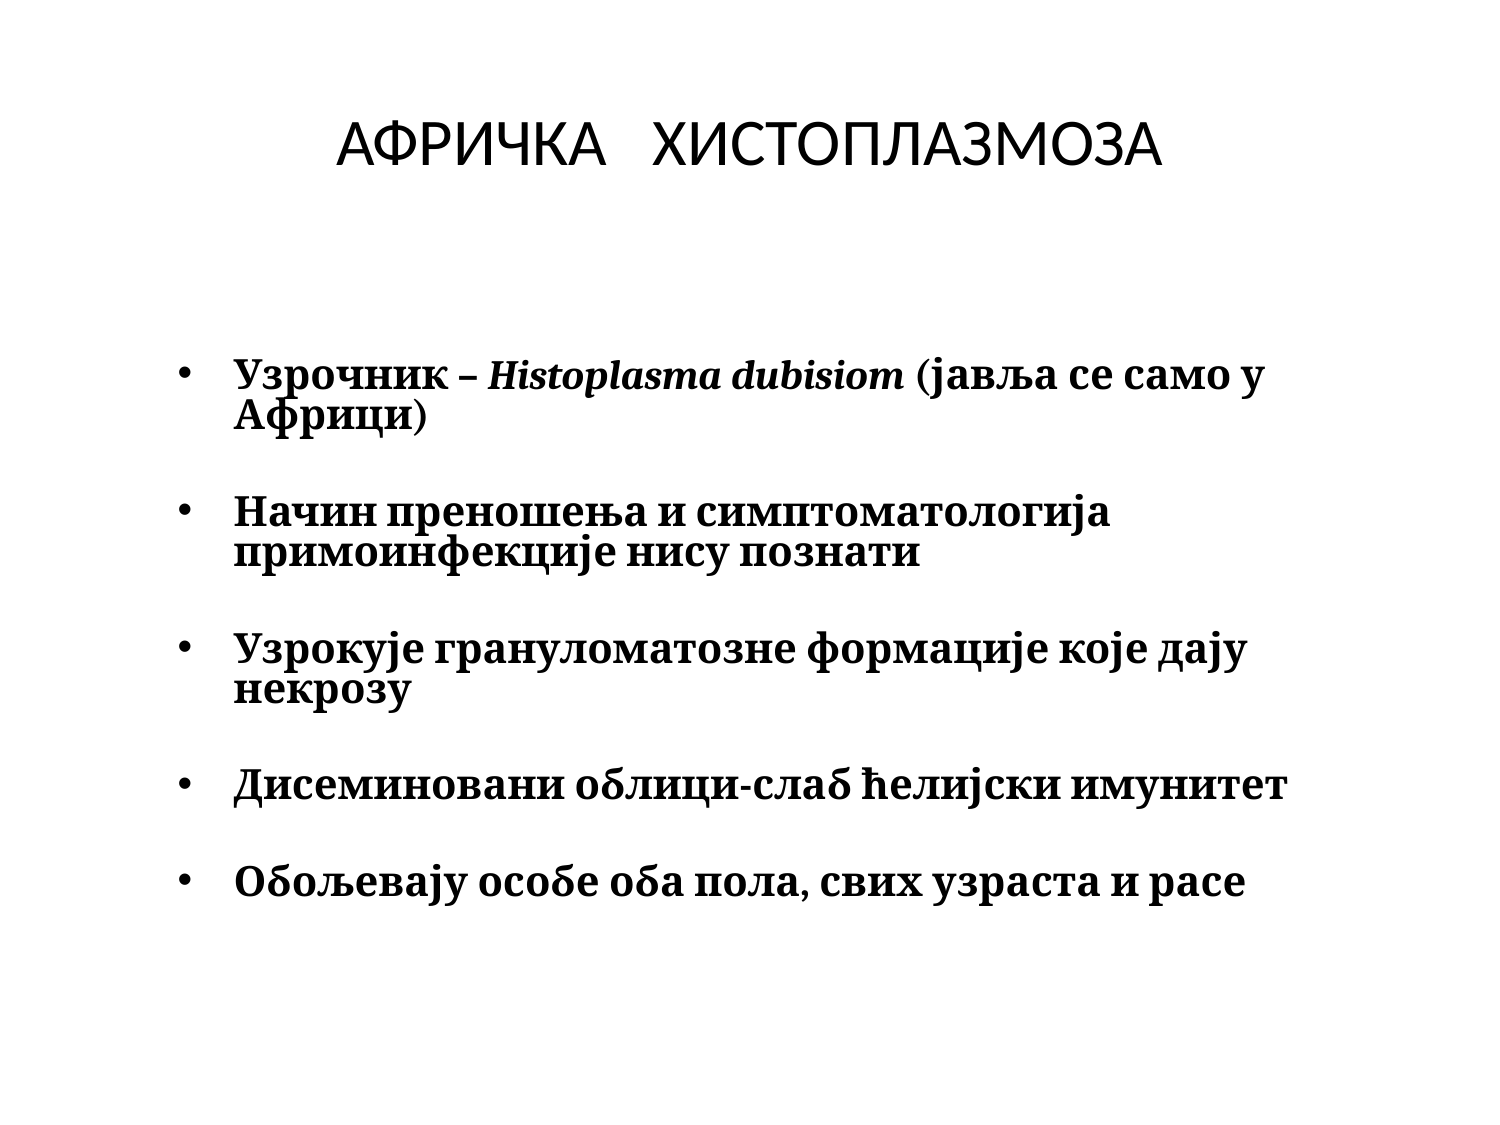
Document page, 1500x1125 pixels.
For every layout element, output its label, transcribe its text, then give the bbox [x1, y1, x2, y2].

list Узрочник – Histoplasma dubisiom (јавља се само у Африци) Начин преношења и симптоматологија примоинфекције нису познати Узрокује грануломатозне формације које дају некрозу Дисеминовани облици-слаб ћелијски имунитет Обољевају особе оба пола, свих узраста и расе [162, 350, 1400, 1088]
title АФРИЧКА ХИСТОПЛАЗМОЗА [75, 45, 1425, 233]
